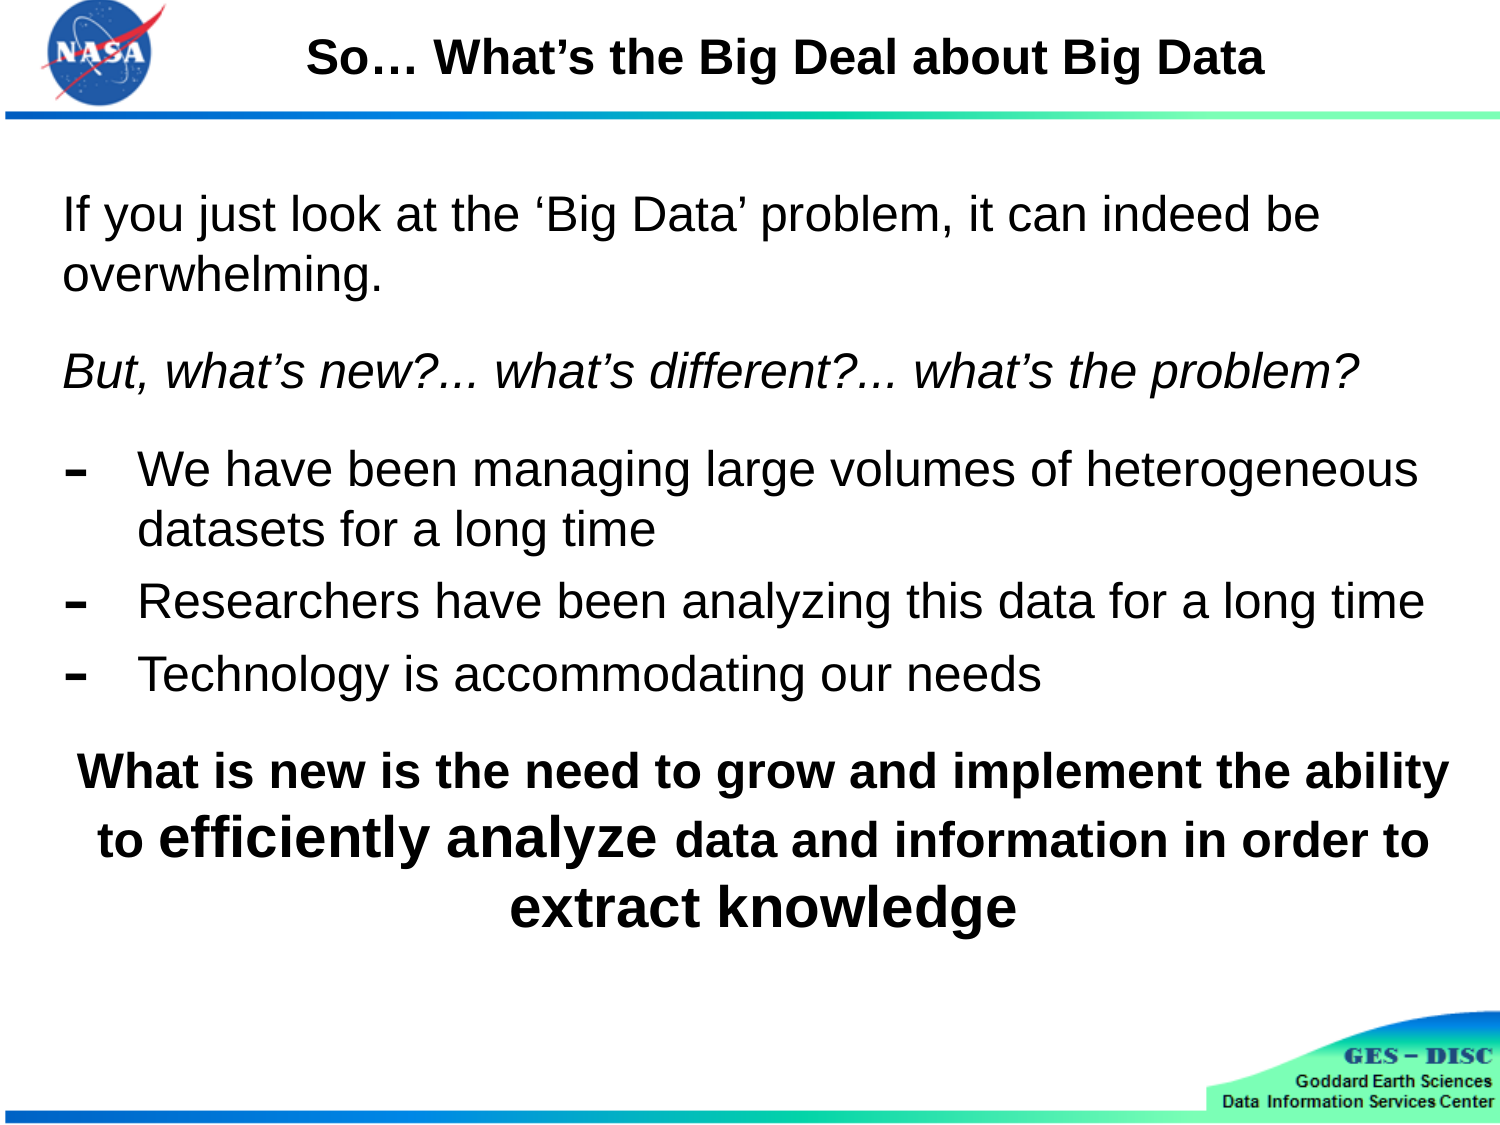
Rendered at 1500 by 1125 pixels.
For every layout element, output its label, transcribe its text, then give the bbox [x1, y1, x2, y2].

title So… What’s the Big Deal about Big Data [91, 0, 1442, 100]
text_box [4, 0, 1500, 1125]
list If you just look at the ‘Big Data’ problem, it can indeed be overwhelming. But, what’s new?... what’s different?... what’s the problem? We have been managing large volumes of heterogeneous datasets for a long time Researchers have been analyzing this data for a long time Technology is accommodating our needs What is new is the need to grow and implement the ability to efficiently analyze data and information in order to extract knowledge [47, 166, 1481, 1001]
